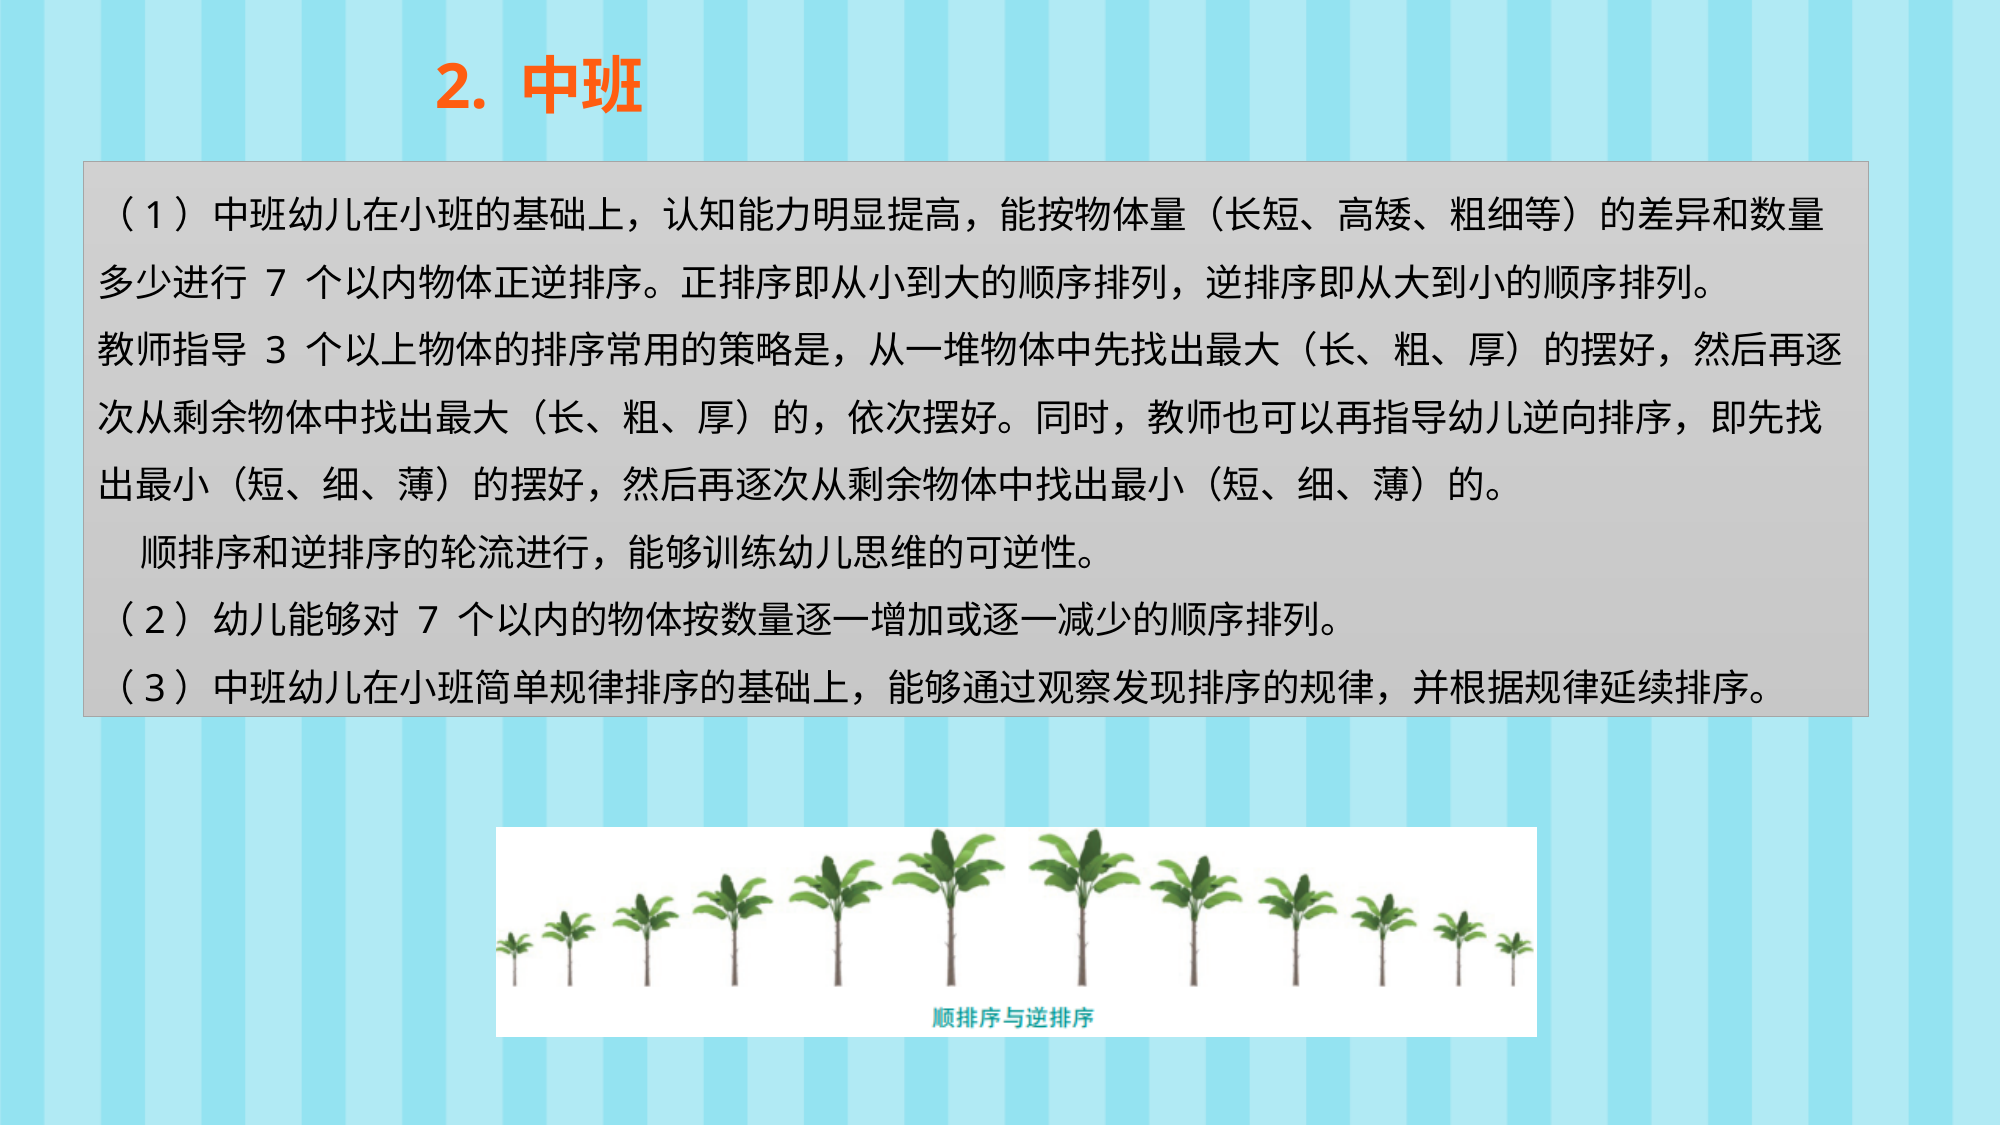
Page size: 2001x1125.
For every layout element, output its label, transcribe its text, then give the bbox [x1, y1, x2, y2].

picture [0, 0, 2000, 1125]
text_box （1）中班幼儿在小班的基础上，认知能力明显提高，能按物体量（长短、高矮、粗细等）的差异和数量多少进行 7 个以内物体正逆排序。正排序即从小到大的顺序排列，逆排序即从大到小的顺序排列。 教师指导 3 个以上物体的排序常用的策略是，从一堆物体中先找出最大（长、粗、厚）的摆好，然后再逐次从剩余物体中找出最大（长、粗、厚）的，依次摆好。同时，教师也可以再指导幼儿逆向排序，即先找出最小（短、细、薄）的摆好，然后再逐次从剩余物体中找出最小（短、细、薄）的。 顺排序和逆排序的轮流进行，能够训练幼儿思维的可逆性。 （2）幼儿能够对 7 个以内的物体按数量逐一增加或逐一减少的顺序排列。 （3）中班幼儿在小班简单规律排序的基础上，能够通过观察发现排序的规律，并根据规律延续排序。 [83, 161, 1869, 717]
text_box 2. 中班 [419, 38, 660, 129]
